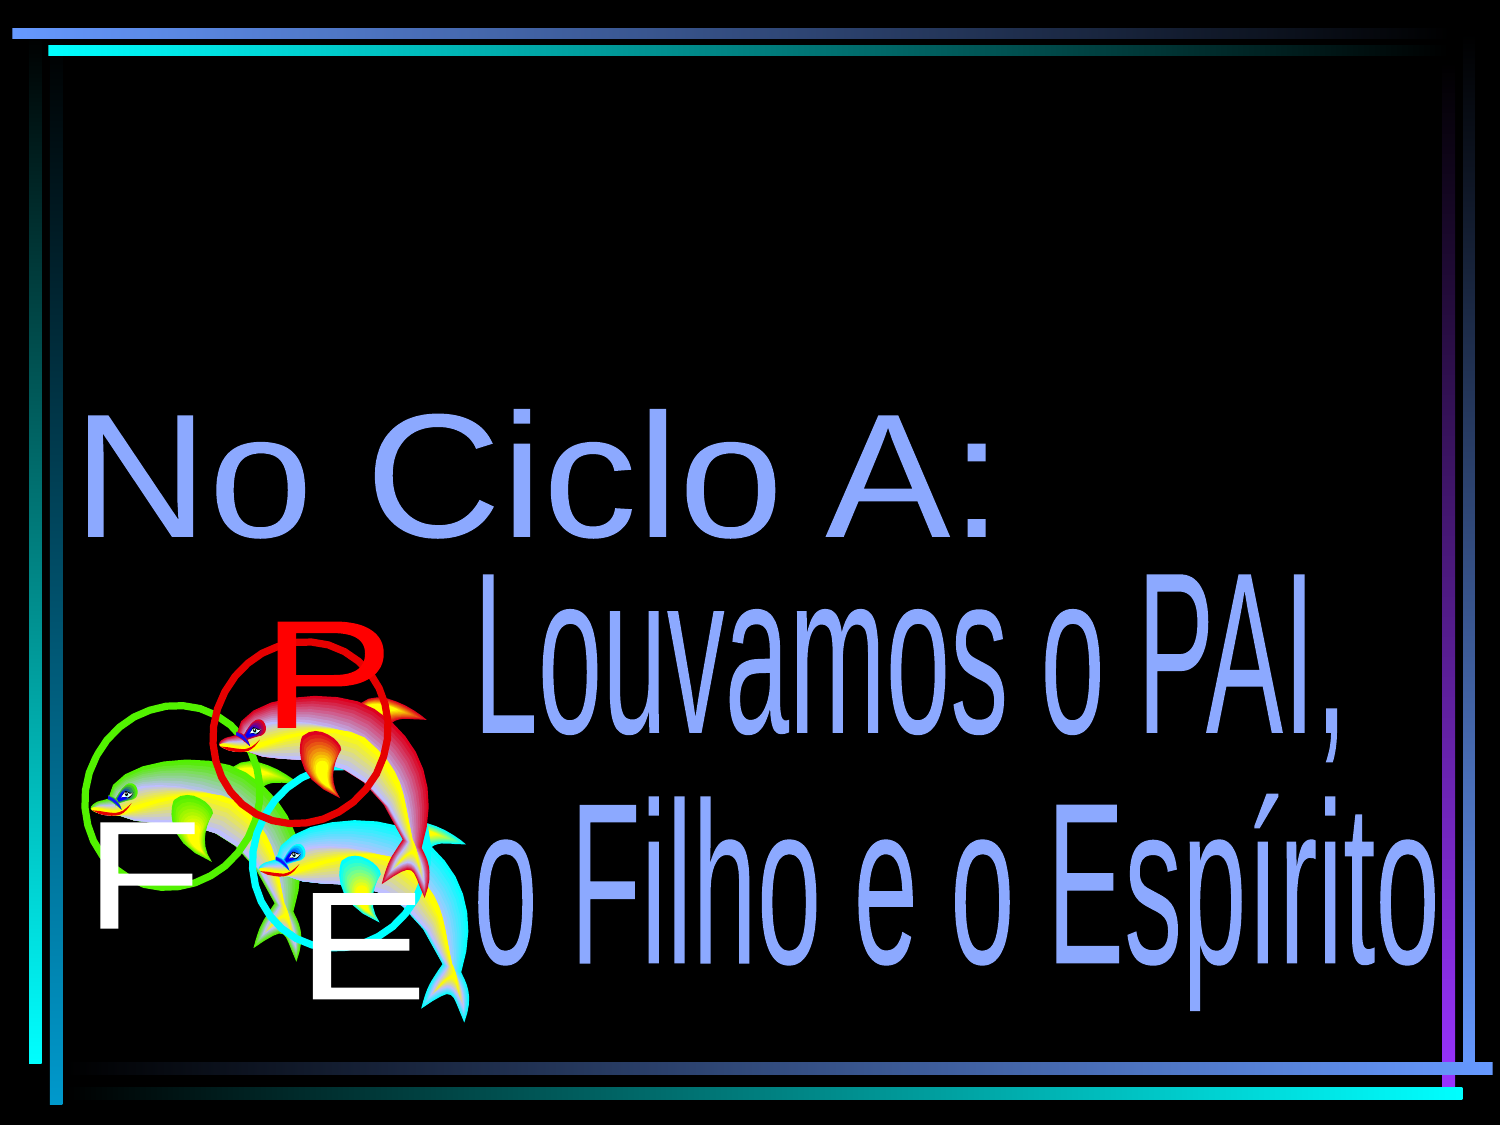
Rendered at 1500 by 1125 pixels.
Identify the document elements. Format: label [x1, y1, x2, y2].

picture [95, 653, 553, 965]
